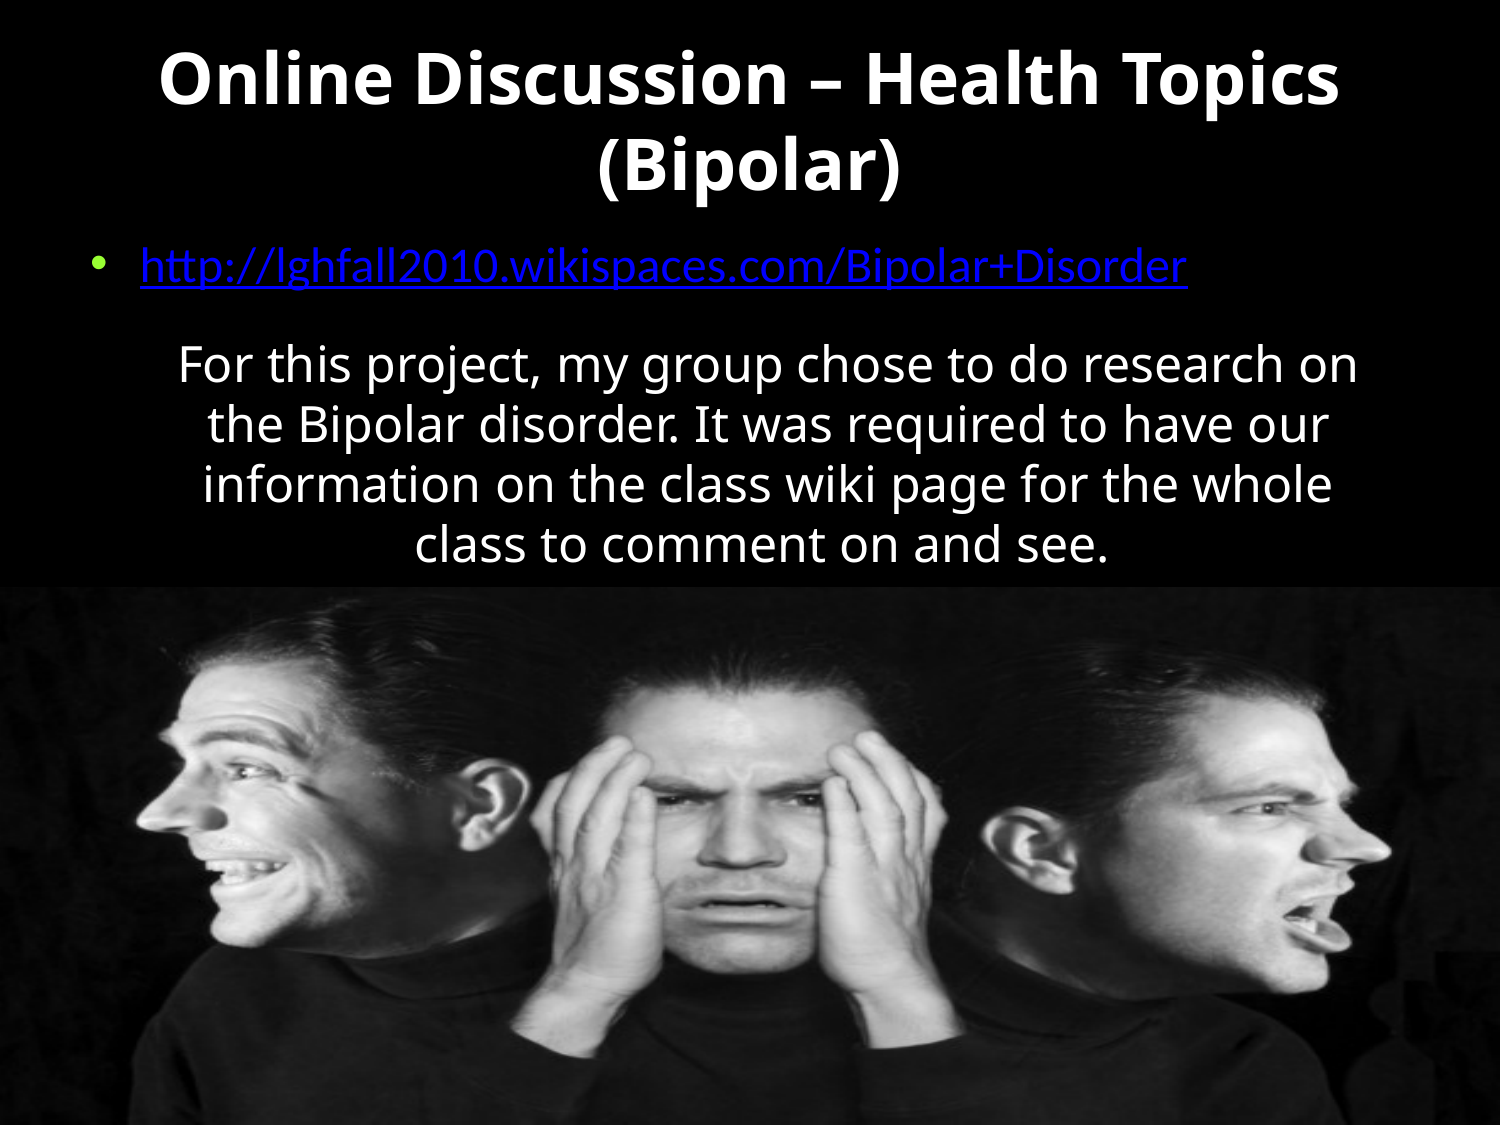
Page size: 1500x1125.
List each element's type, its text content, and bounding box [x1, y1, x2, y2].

list http://lghfall2010.wikispaces.com/Bipolar+Disorder [75, 224, 1425, 300]
text_box For this project, my group chose to do research on the Bipolar disorder. It was required to have our information on the class wiki page for the whole class to comment on and see. [150, 324, 1388, 580]
title Online Discussion – Health Topics (Bipolar) [75, 24, 1425, 213]
picture [0, 587, 1500, 1125]
